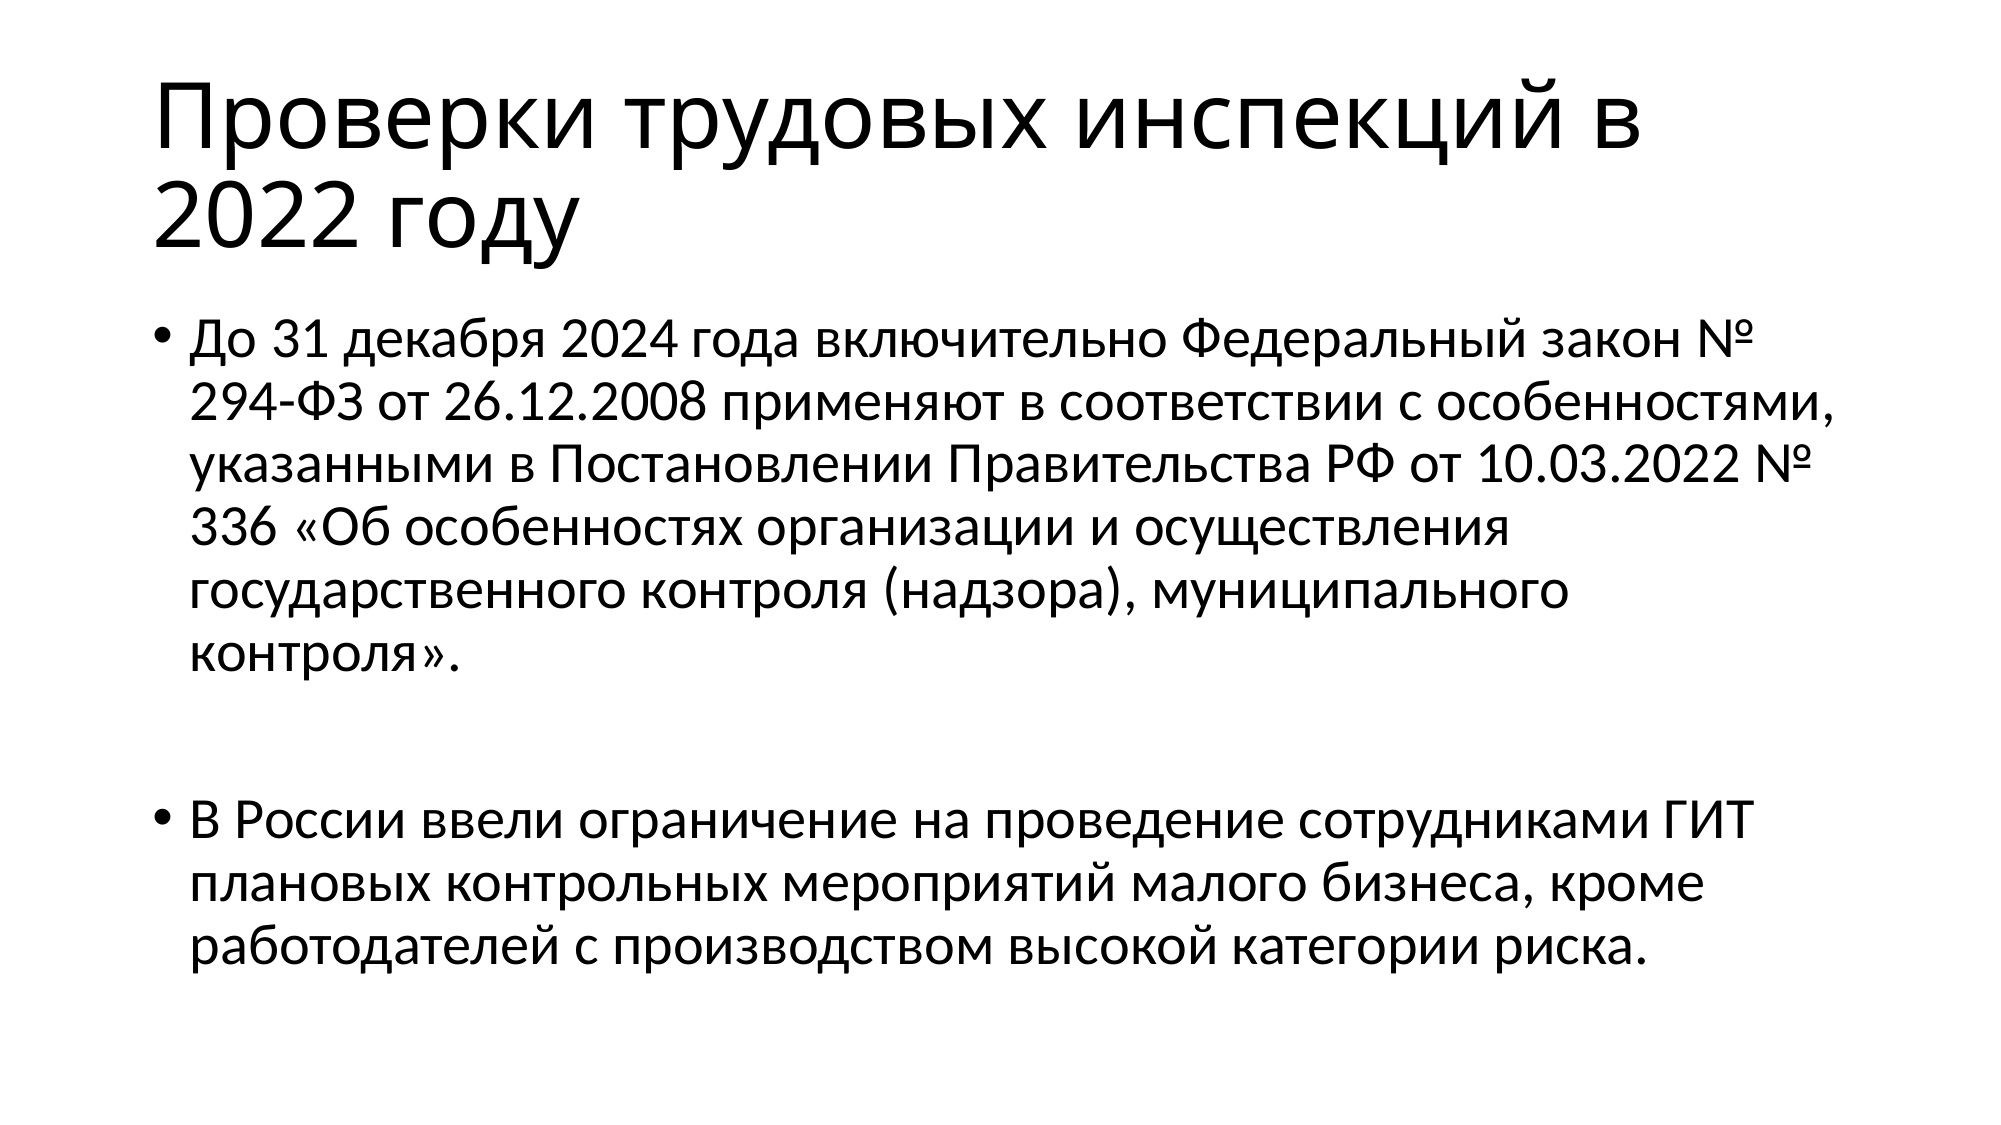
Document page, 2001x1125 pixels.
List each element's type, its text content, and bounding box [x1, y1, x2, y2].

list До 31 декабря 2024 года включительно Федеральный закон № 294-ФЗ от 26.12.2008 применяют в соответствии с особенностями, указанными в Постановлении Правительства РФ от 10.03.2022 № 336 «Об особенностях организации и осуществления государственного контроля (надзора), муниципального контроля». В России ввели ограничение на проведение сотрудниками ГИТ плановых контрольных мероприятий малого бизнеса, кроме работодателей с производством высокой категории риска. [137, 299, 1863, 1014]
title Проверки трудовых инспекций в 2022 году [137, 59, 1863, 278]
